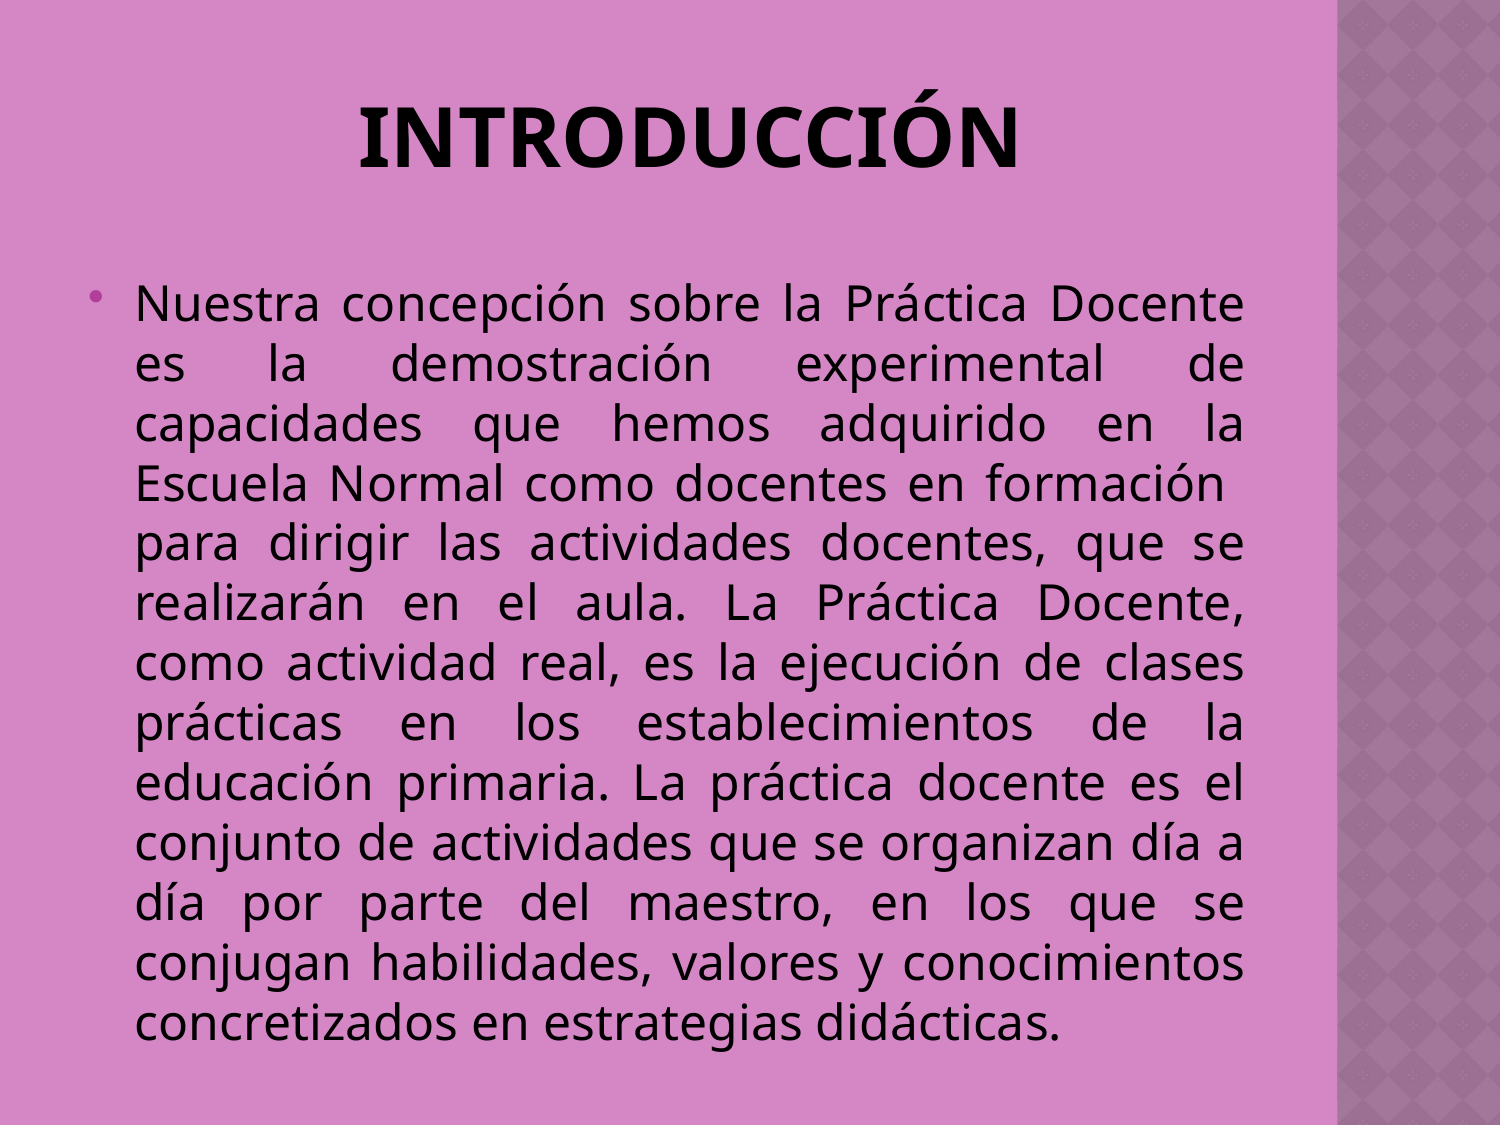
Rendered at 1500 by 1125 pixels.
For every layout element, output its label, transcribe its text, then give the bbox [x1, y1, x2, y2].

list Nuestra concepción sobre la Práctica Docente es la demostración experimental de capacidades que hemos adquirido en la Escuela Normal como docentes en formación para dirigir las actividades docentes, que se realizarán en el aula. La Práctica Docente, como actividad real, es la ejecución de clases prácticas en los establecimientos de la educación primaria. La práctica docente es el conjunto de actividades que se organizan día a día por parte del maestro, en los que se conjugan habilidades, valores y conocimientos concretizados en estrategias didácticas. [75, 264, 1263, 1059]
title Introducción [75, 52, 1329, 185]
